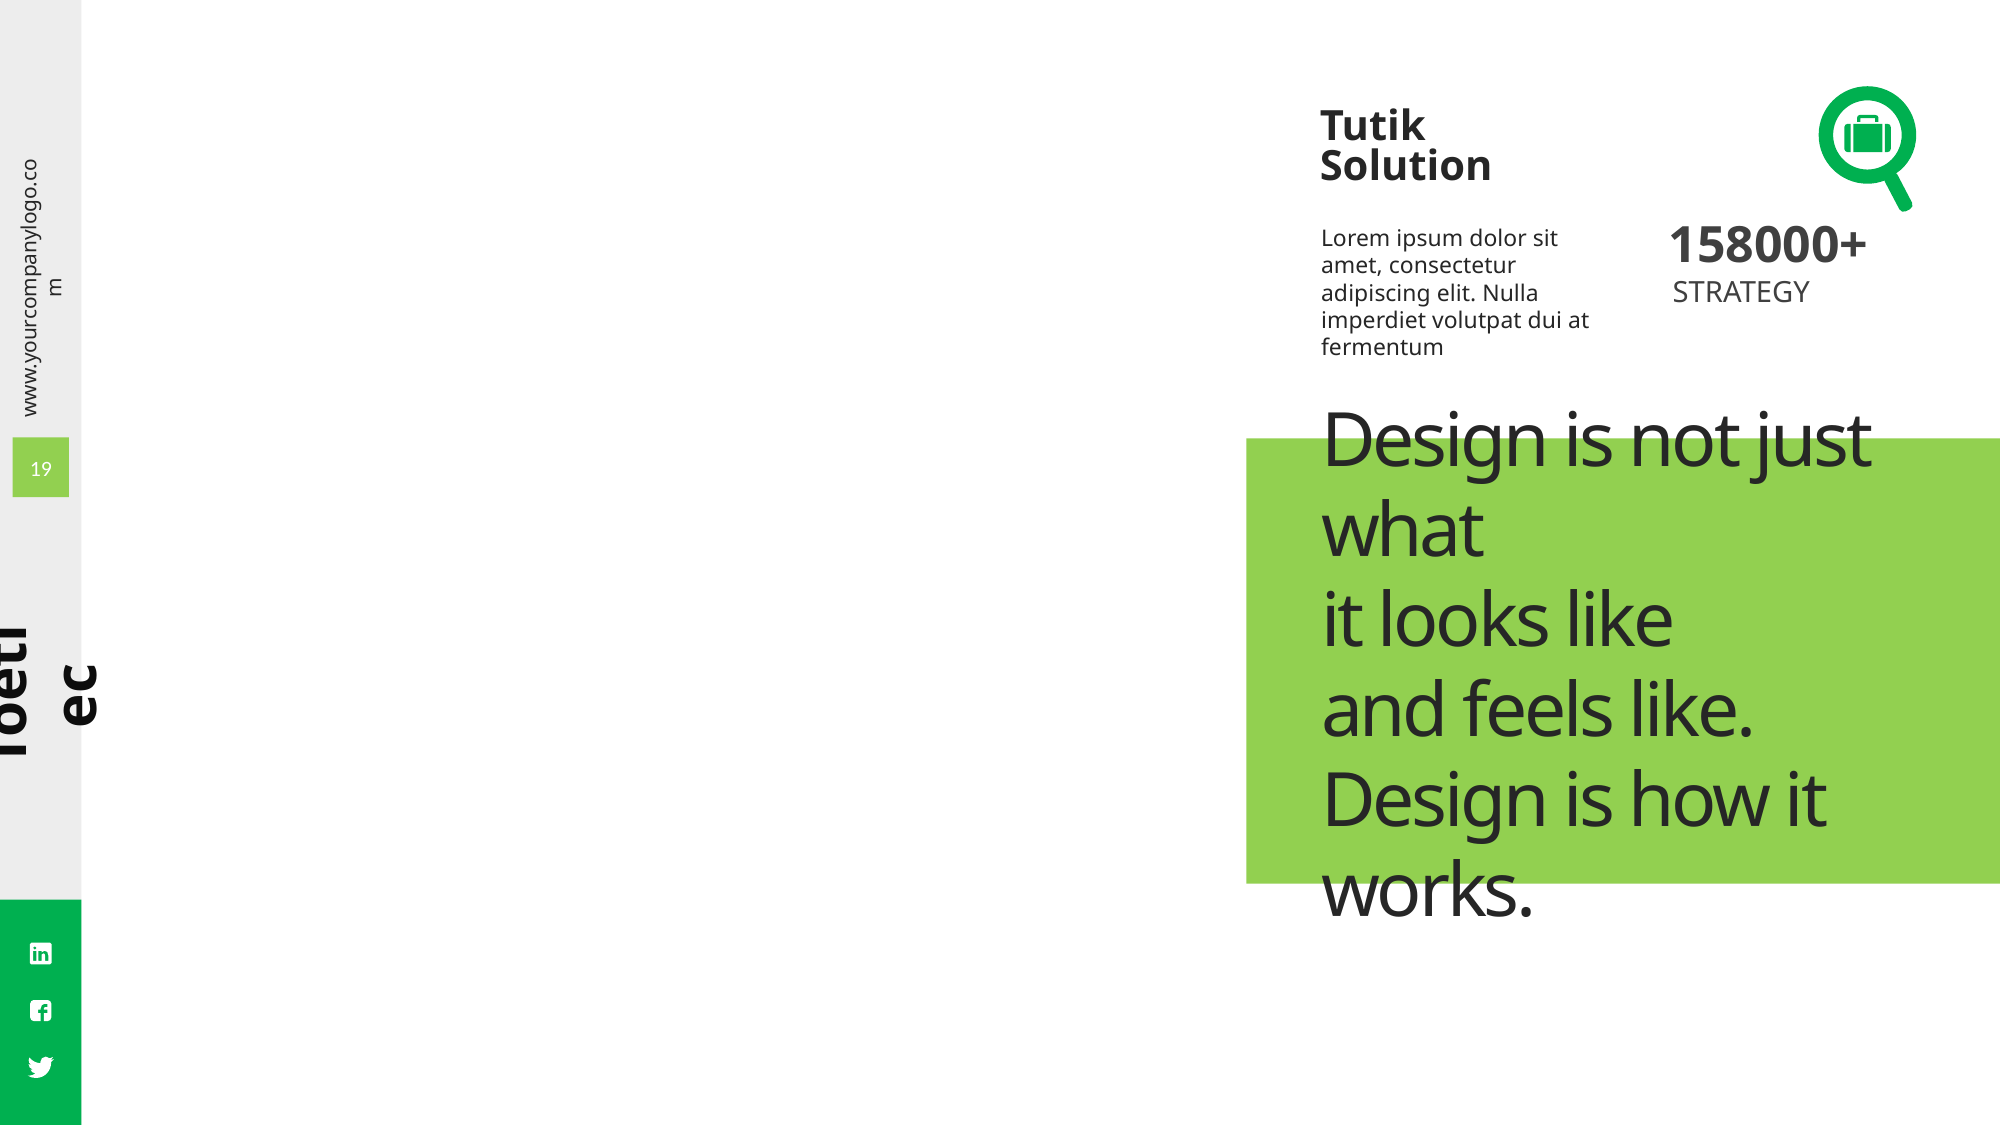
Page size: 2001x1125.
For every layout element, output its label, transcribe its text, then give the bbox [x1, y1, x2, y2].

slide_number 19 [12, 437, 69, 498]
picture [81, 0, 2000, 1125]
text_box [1818, 86, 1917, 212]
